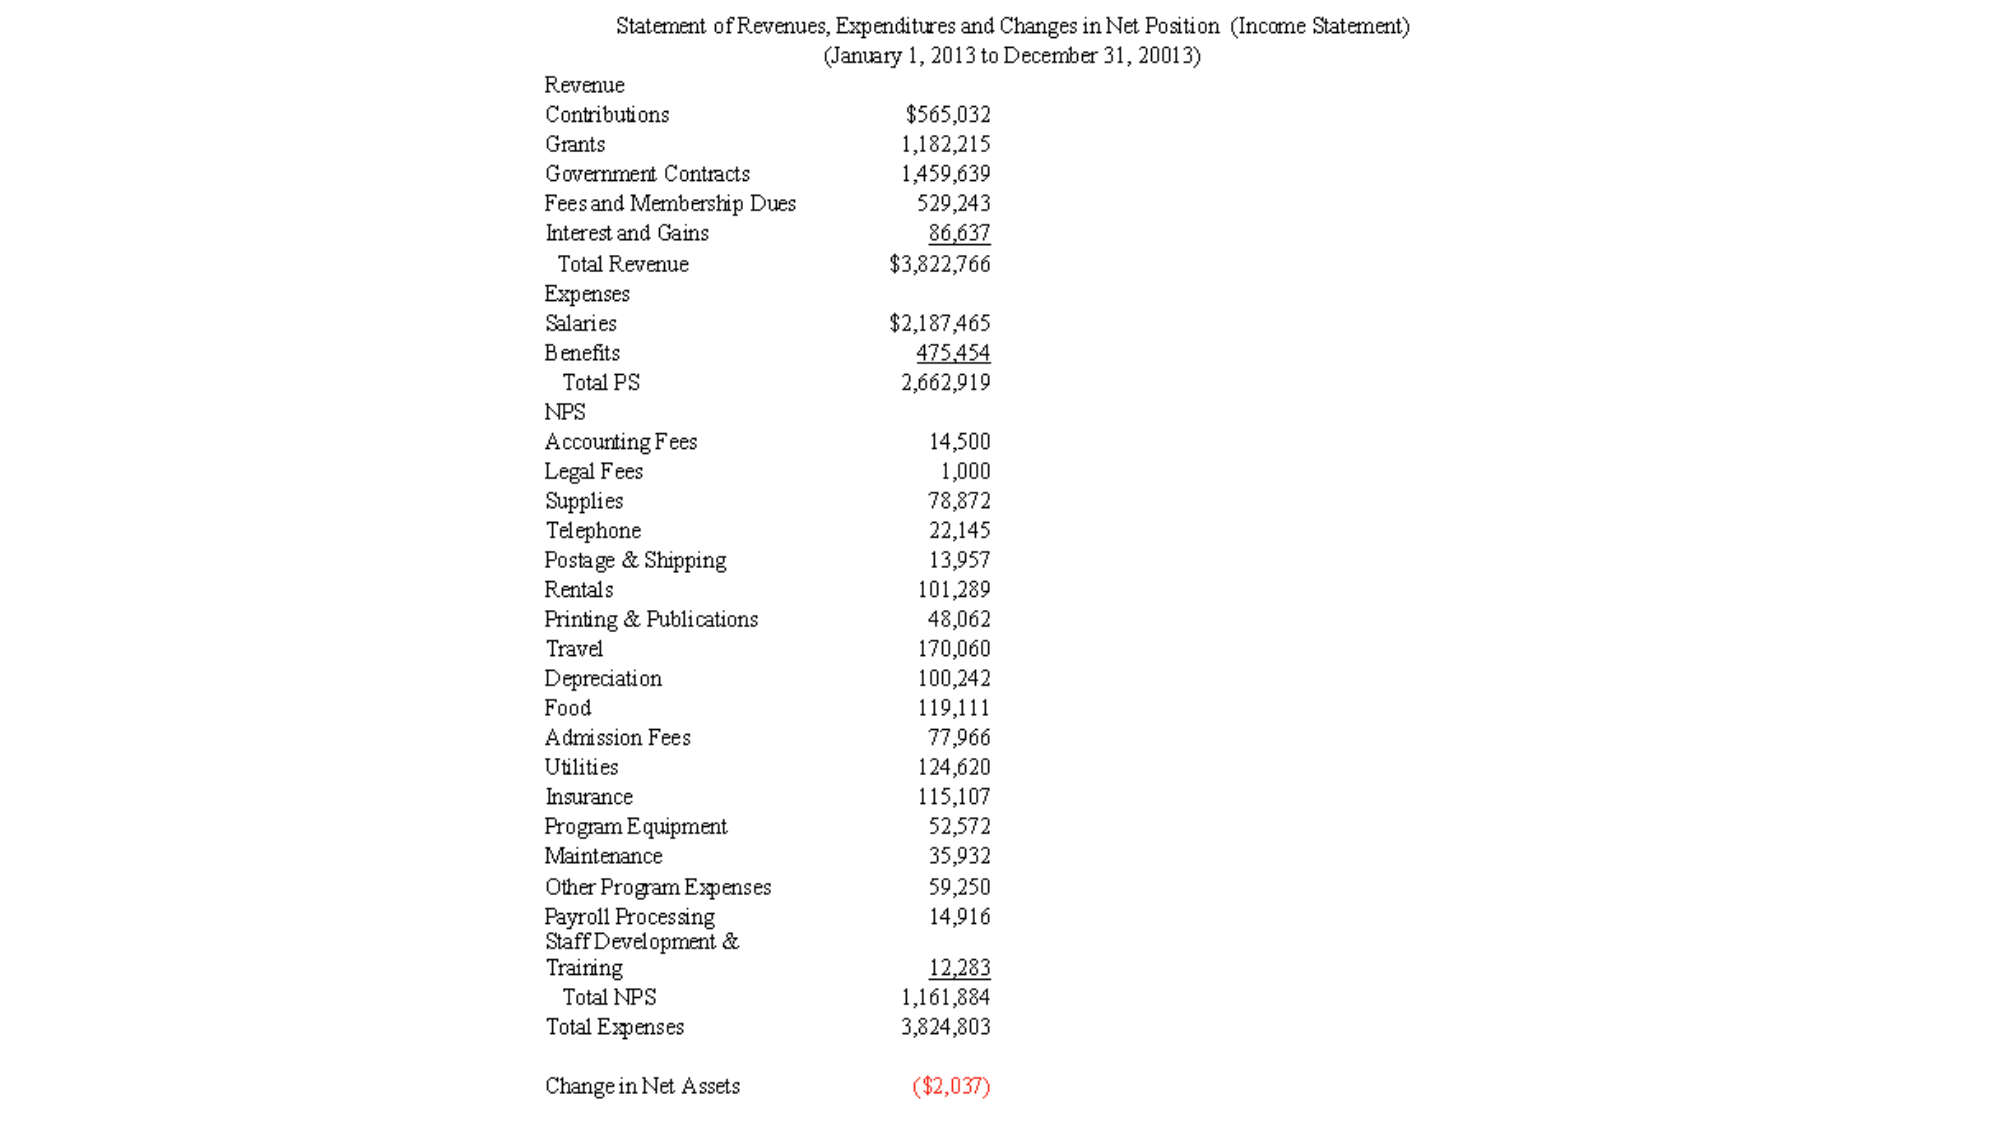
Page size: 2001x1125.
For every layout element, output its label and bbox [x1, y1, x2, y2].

picture [534, 14, 1466, 1110]
